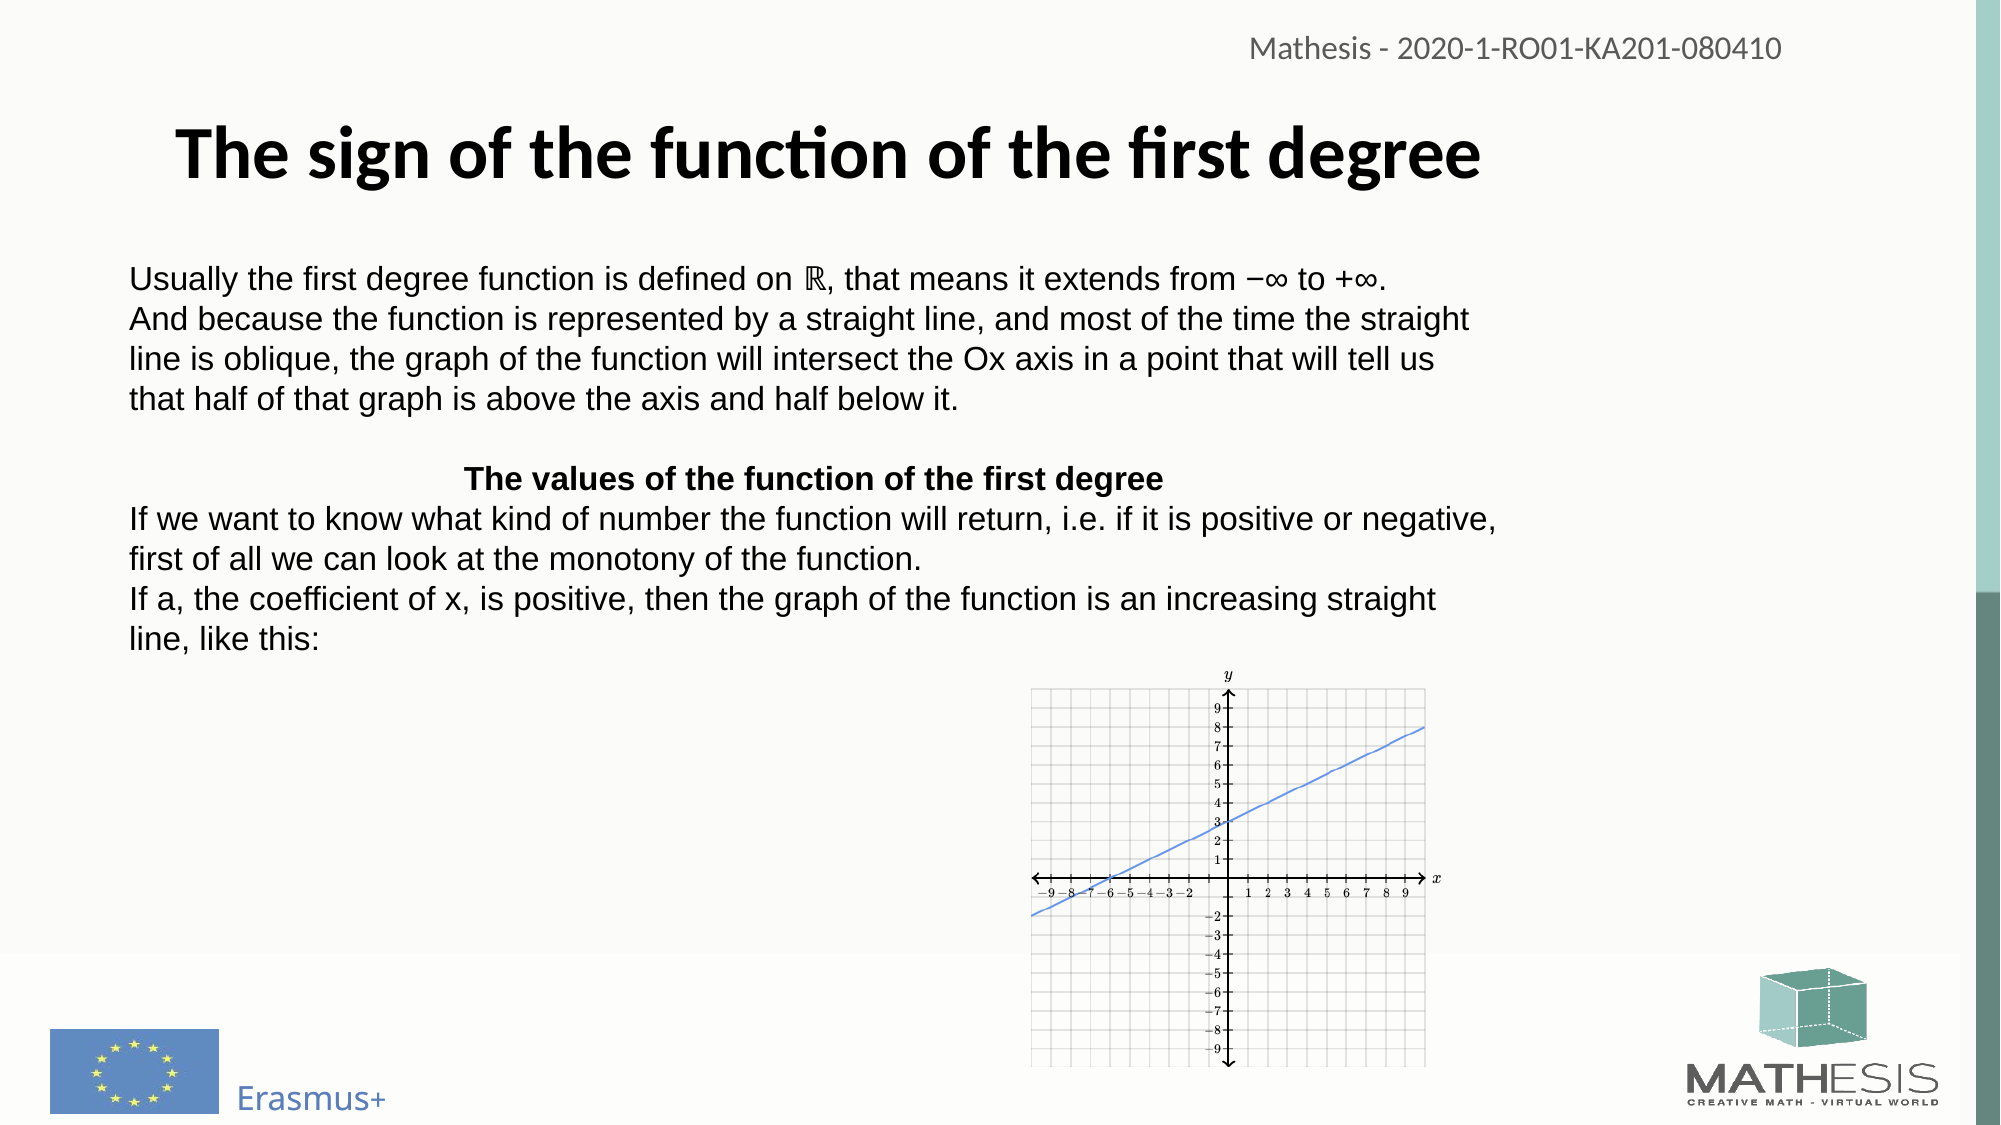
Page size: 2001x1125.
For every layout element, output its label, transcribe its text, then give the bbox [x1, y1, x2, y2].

subtitle Usually the first degree function is defined on ℝ, that means it extends from −∞ to +∞. And because the function is represented by a straight line, and most of the time the straight line is oblique, the graph of the function will intersect the Ox axis in a point that will tell us that half of that graph is above the axis and half below it. The values of the function of the first degree If we want to know what kind of number the function will return, i.e. if it is positive or negative, first of all we can look at the monotony of the function. If a, the coefficient of x, is positive, then the graph of the function is an increasing straight line, like this: [114, 250, 1515, 538]
picture [1031, 665, 1449, 1068]
title The sign of the function of the first degree [160, 96, 1861, 338]
text_box Δ>0 [1664, 928, 1961, 1125]
text_box Δ>0 [1976, 0, 2000, 1125]
text_box Δ>0 [50, 1029, 219, 1114]
